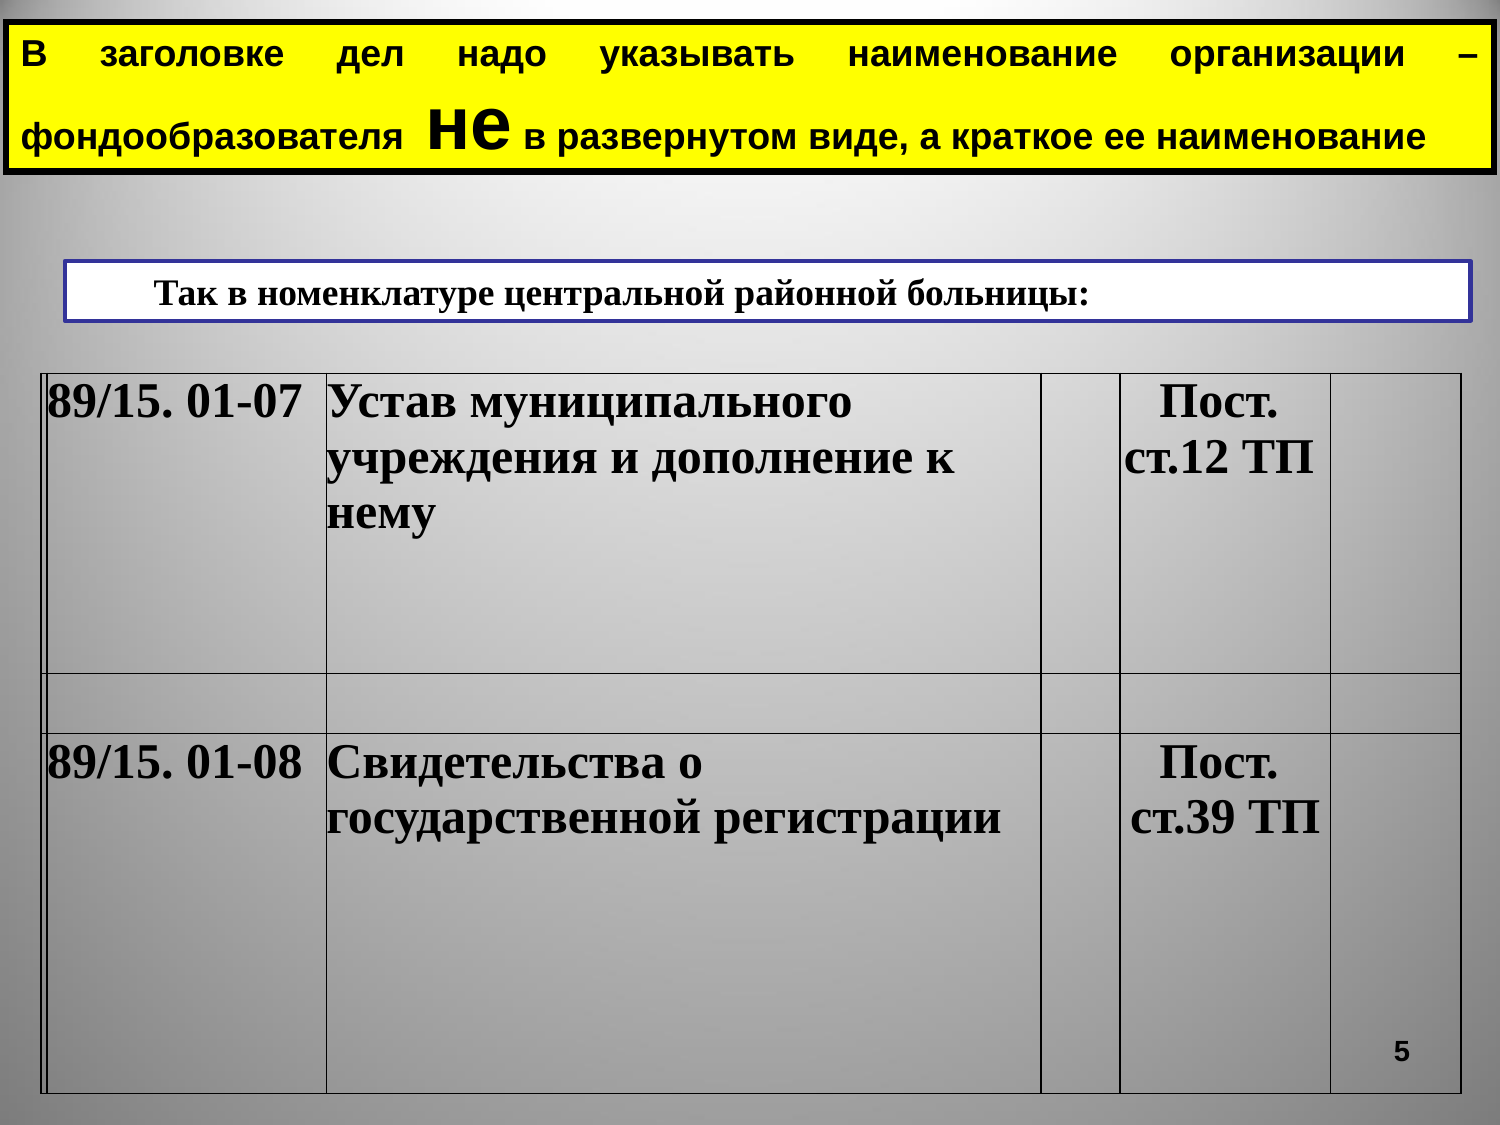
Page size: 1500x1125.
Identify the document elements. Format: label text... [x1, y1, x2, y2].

table_cell [48, 674, 326, 733]
slide_number 5 [1074, 1094, 1426, 1103]
table_header Пост. ст.12 ТП [1121, 374, 1330, 673]
text_box Так в номенклатуре центральной районной больницы: [63, 259, 1473, 323]
table_header Устав муниципального учреждения и дополнение к нему [327, 374, 1040, 673]
table_header [1331, 374, 1460, 673]
table_cell [1042, 674, 1119, 733]
text_box В заголовке дел надо указывать наименование организации – фондообразователя не в развернутом виде, а краткое ее наименование [5, 21, 1494, 172]
table_cell Пост. ст.39 ТП [1121, 734, 1330, 1093]
table_header 89/15. 01-07 [48, 374, 326, 673]
picture [0, 0, 1500, 1125]
table_cell [327, 674, 1040, 733]
table_cell [1121, 674, 1330, 733]
table_header [42, 374, 46, 673]
table_header [1042, 374, 1119, 673]
table_cell [1331, 734, 1460, 1093]
table_cell [42, 674, 46, 733]
table_cell 89/15. 01-08 [48, 734, 326, 1093]
table_cell [1331, 674, 1460, 733]
table_cell Свидетельства о государственной регистрации [327, 734, 1040, 1093]
table_cell [1042, 734, 1119, 1093]
table_cell [42, 734, 46, 1093]
